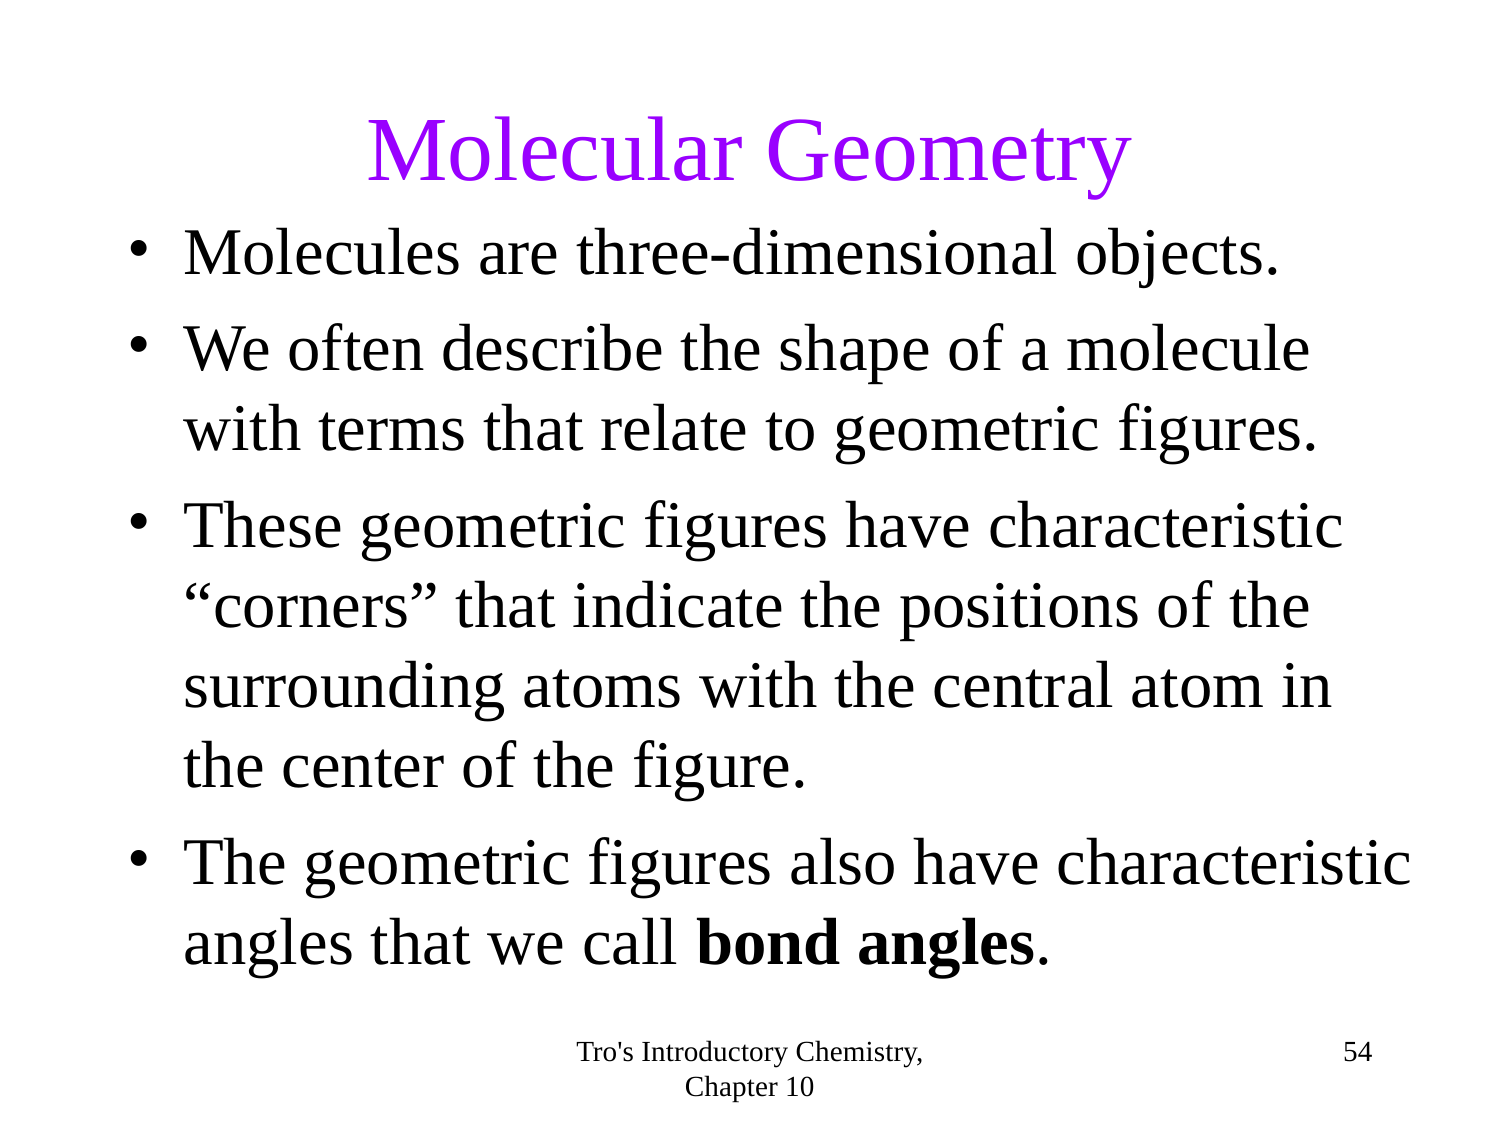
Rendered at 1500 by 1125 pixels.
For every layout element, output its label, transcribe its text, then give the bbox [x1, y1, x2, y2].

text_box Molecules are three-dimensional objects. We often describe the shape of a molecule with terms that relate to geometric figures. These geometric figures have characteristic “corners” that indicate the positions of the surrounding atoms with the central atom in the center of the figure. The geometric figures also have characteristic angles that we call bond angles. [112, 199, 1438, 1013]
text_box <number> [1074, 1024, 1388, 1100]
text_box Tro's Introductory Chemistry, Chapter 10 [549, 1024, 950, 1100]
text_box Molecular Geometry [112, 49, 1388, 199]
